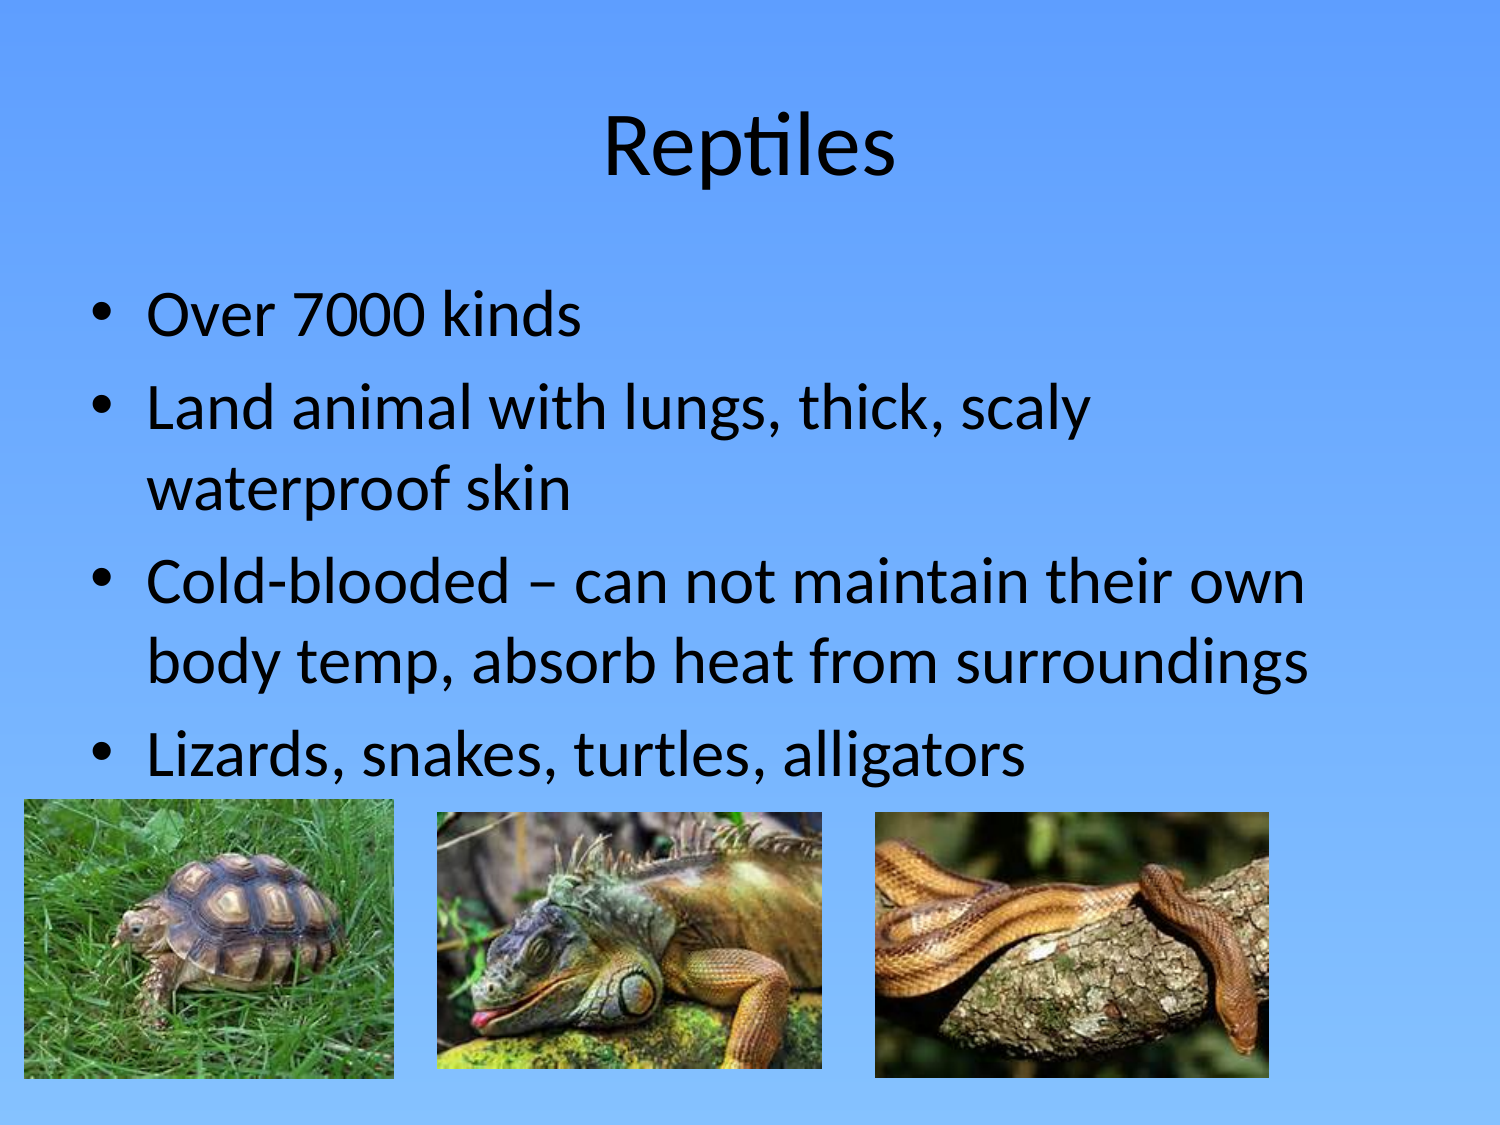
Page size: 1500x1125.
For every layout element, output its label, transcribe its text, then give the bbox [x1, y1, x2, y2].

picture [874, 812, 1269, 1079]
list Over 7000 kinds Land animal with lungs, thick, scaly waterproof skin Cold-blooded – can not maintain their own body temp, absorb heat from surroundings Lizards, snakes, turtles, alligators [75, 262, 1425, 1005]
picture [24, 799, 394, 1079]
title Reptiles [75, 45, 1425, 233]
picture [437, 812, 823, 1069]
